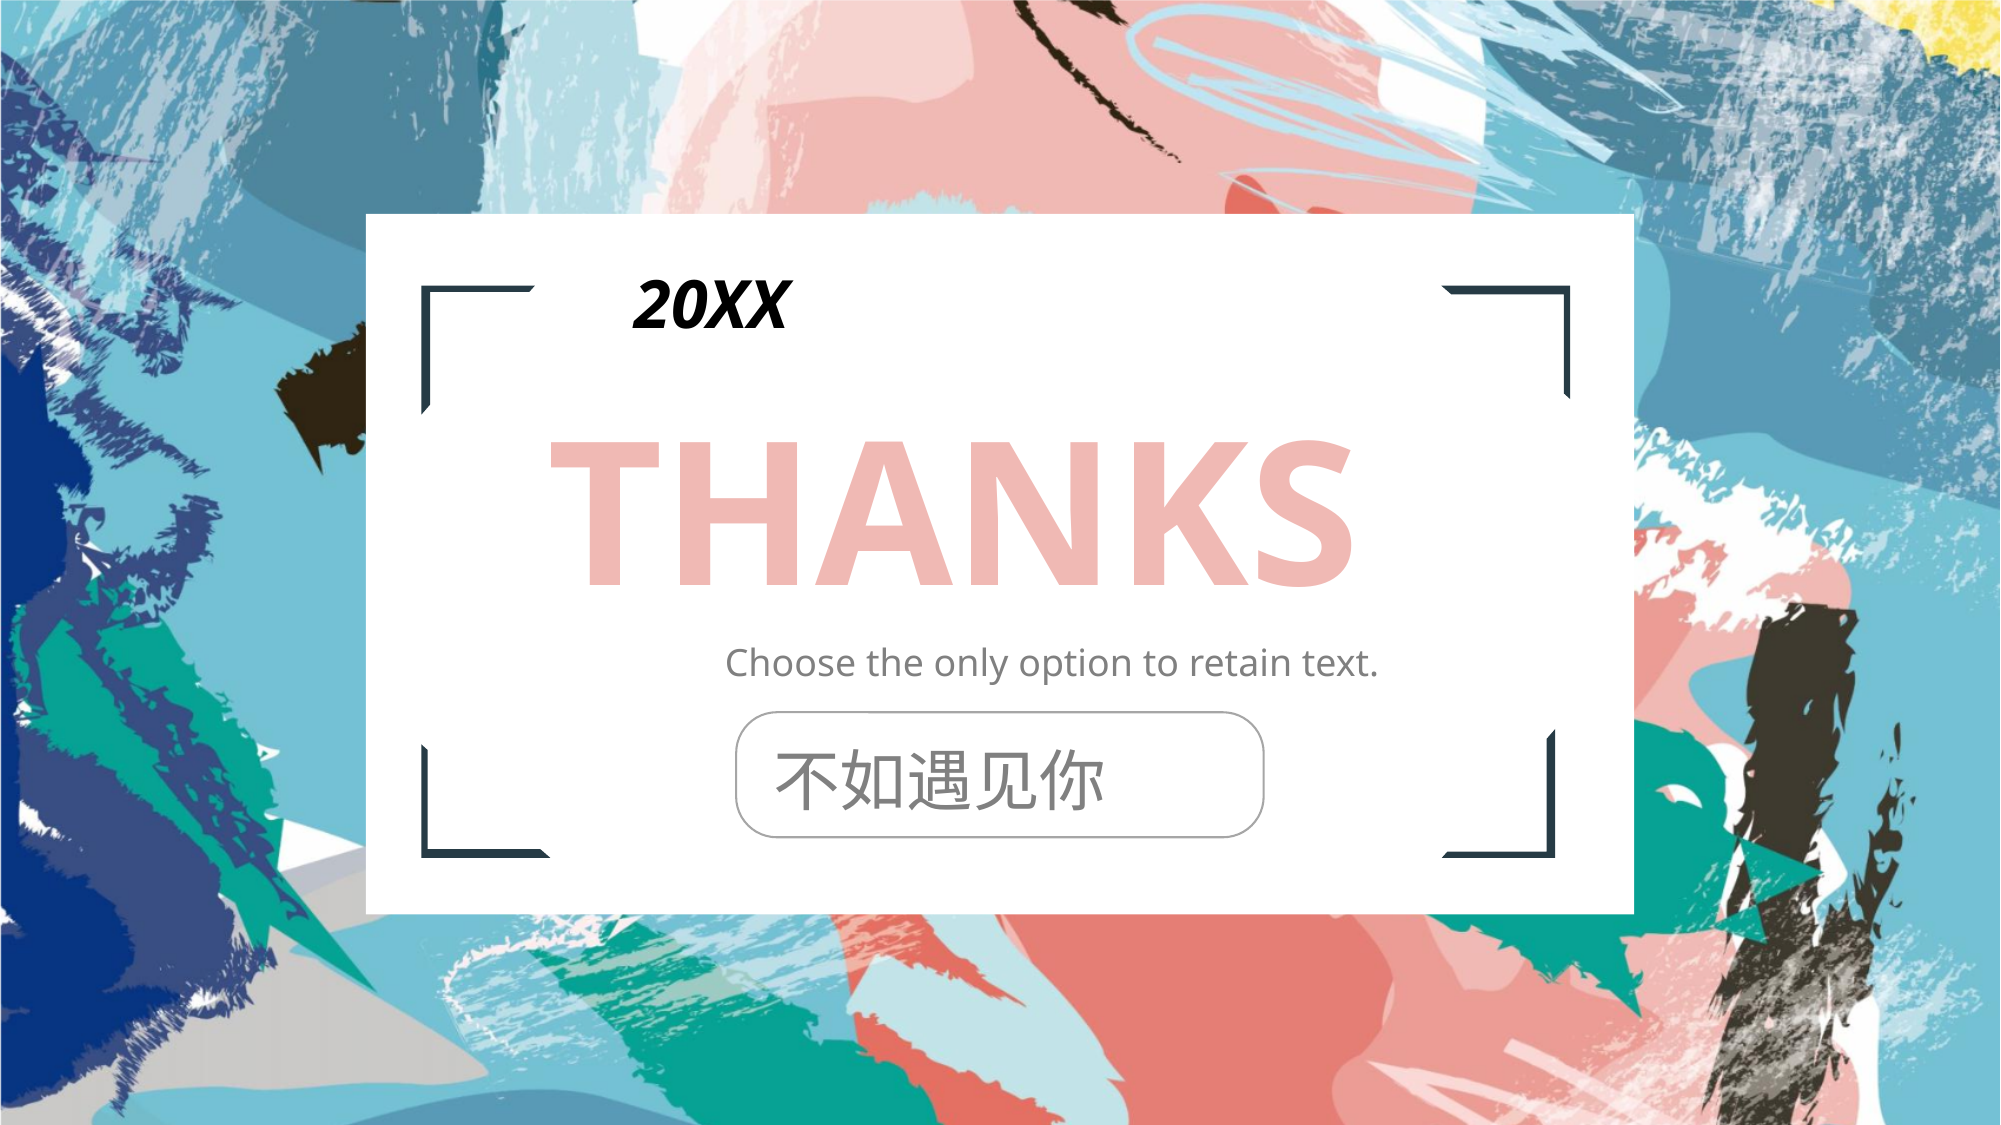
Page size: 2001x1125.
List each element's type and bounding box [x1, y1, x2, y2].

picture [3, 0, 2000, 1125]
text_box [421, 285, 435, 415]
text_box [1565, 285, 1571, 400]
text_box [421, 744, 435, 858]
text_box [1565, 213, 1635, 916]
text_box [365, 213, 435, 916]
